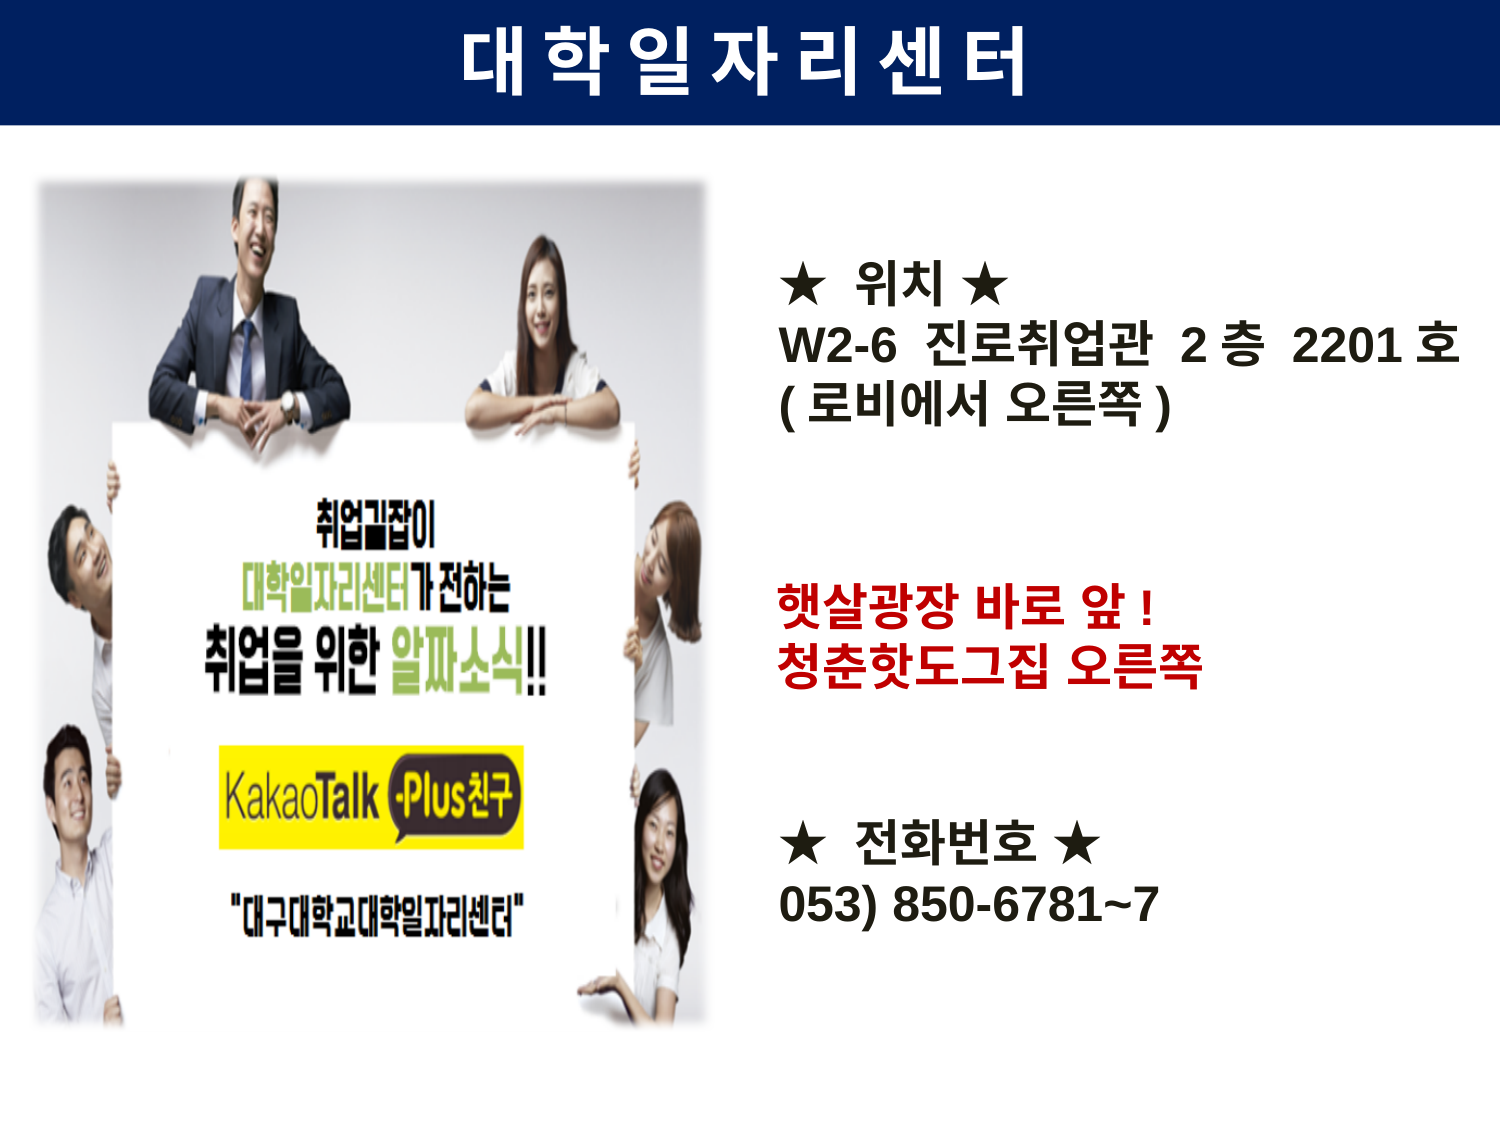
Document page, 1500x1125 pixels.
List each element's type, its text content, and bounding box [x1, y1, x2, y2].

text_box [0, 0, 1500, 127]
text_box 대 학 일 자 리 센 터 [444, 7, 1046, 112]
text_box ★ 위치 ★ W2-6 진로취업관 2층 2201호 (로비에서 오른쪽) [763, 244, 1500, 440]
text_box ★ 전화번호 ★ 053) 850-6781~7 [763, 804, 1500, 939]
text_box 햇살광장 바로 앞! 청춘핫도그집 오른쪽 [761, 568, 1475, 704]
picture [29, 172, 717, 1034]
